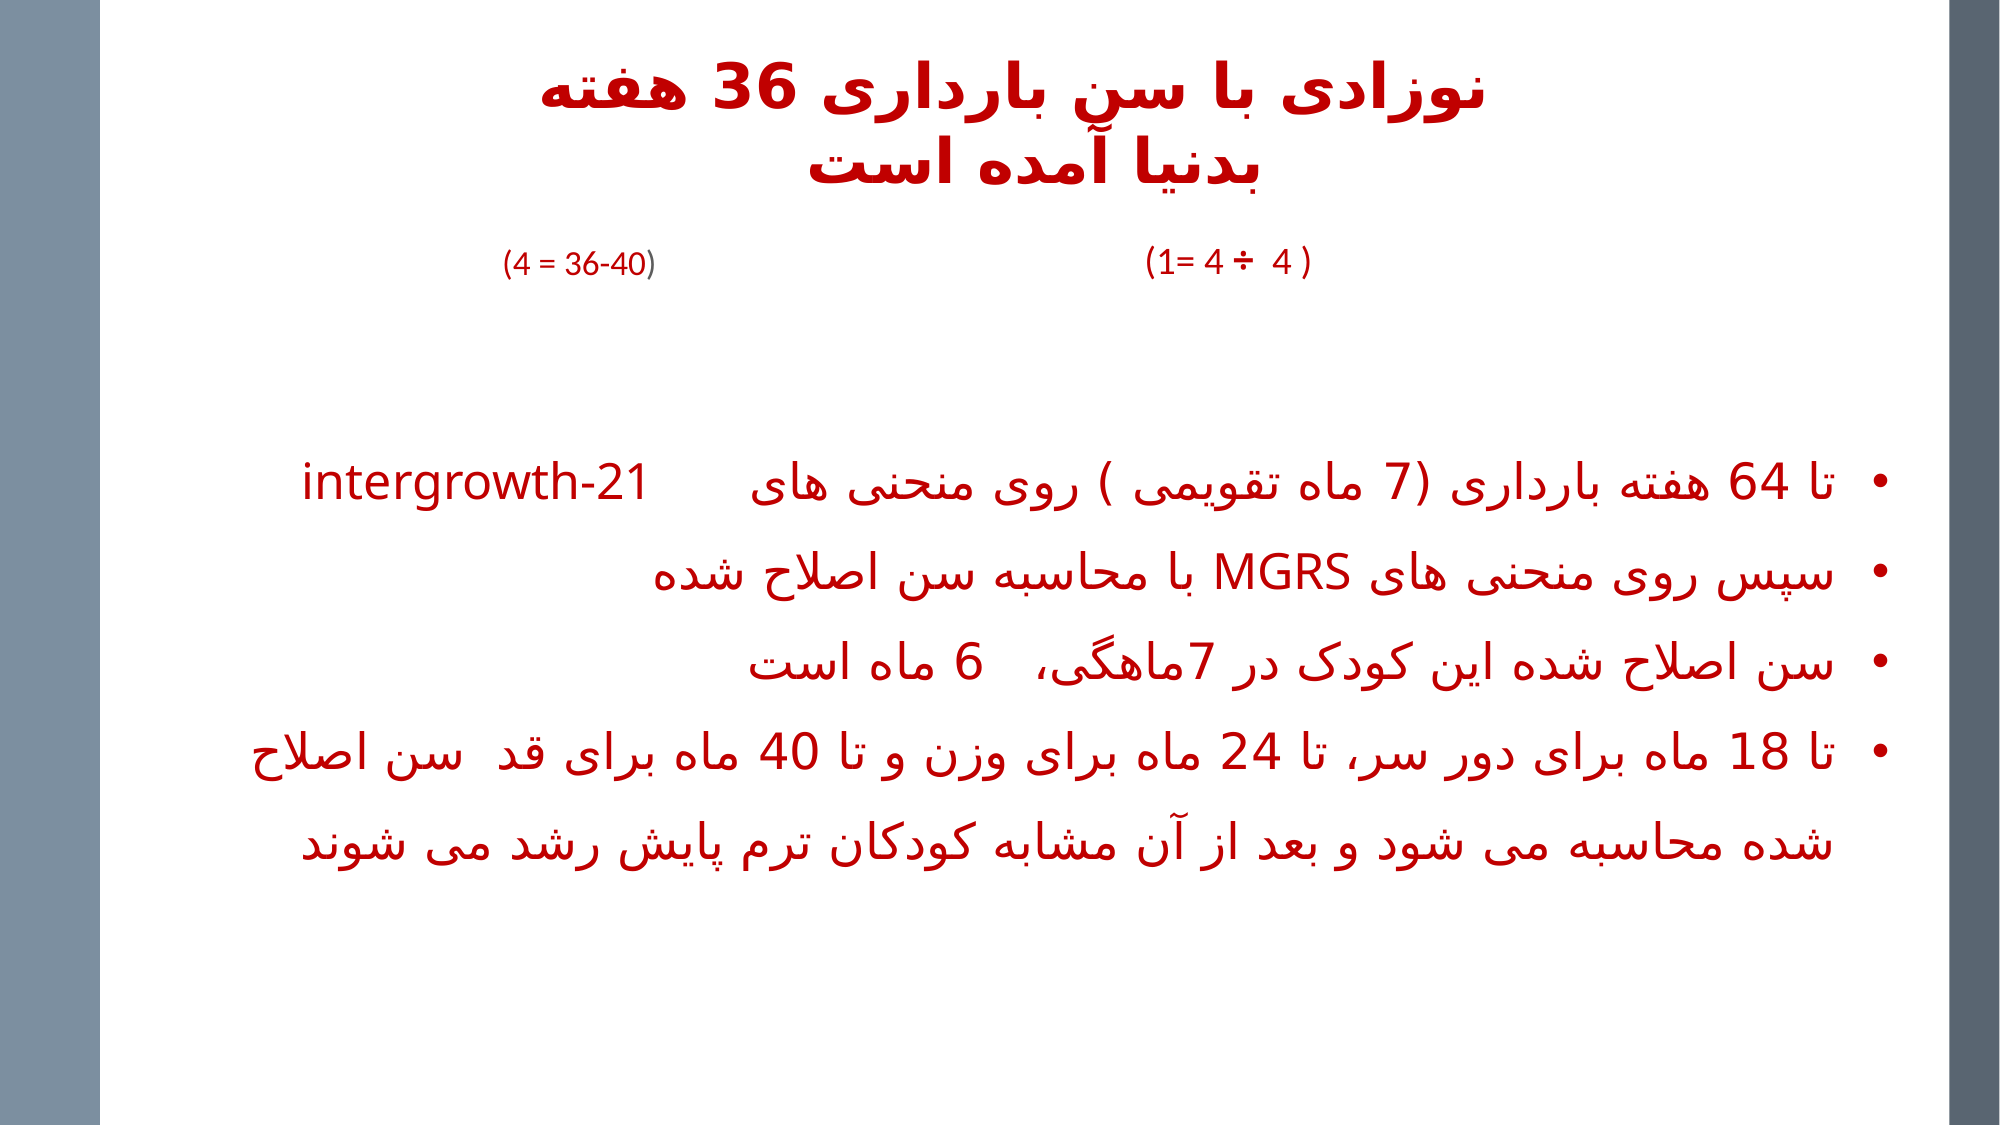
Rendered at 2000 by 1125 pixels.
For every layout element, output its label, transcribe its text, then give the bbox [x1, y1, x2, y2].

text_box (4 = 36-40) [487, 232, 944, 290]
text_box نوزادی با سن بارداری 36 هفته بدنیا آمده است [461, 38, 1567, 204]
text_box (1= 4 ÷ 4 ) [1129, 227, 1600, 290]
text_box تا 64 هفته بارداری (7 ماه تقویمی ) روی منحنی های intergrowth-21 سپس روی منحنی های MGRS با محاسبه سن اصلاح شده سن اصلاح شده این کودک در 7ماهگی، 6 ماه است تا 18 ماه برای دور سر، تا 24 ماه برای وزن و تا 40 ماه برای قد سن اصلاح شده محاسبه می شود و بعد از آن مشابه کودکان ترم پایش رشد می شوند [212, 412, 1904, 878]
